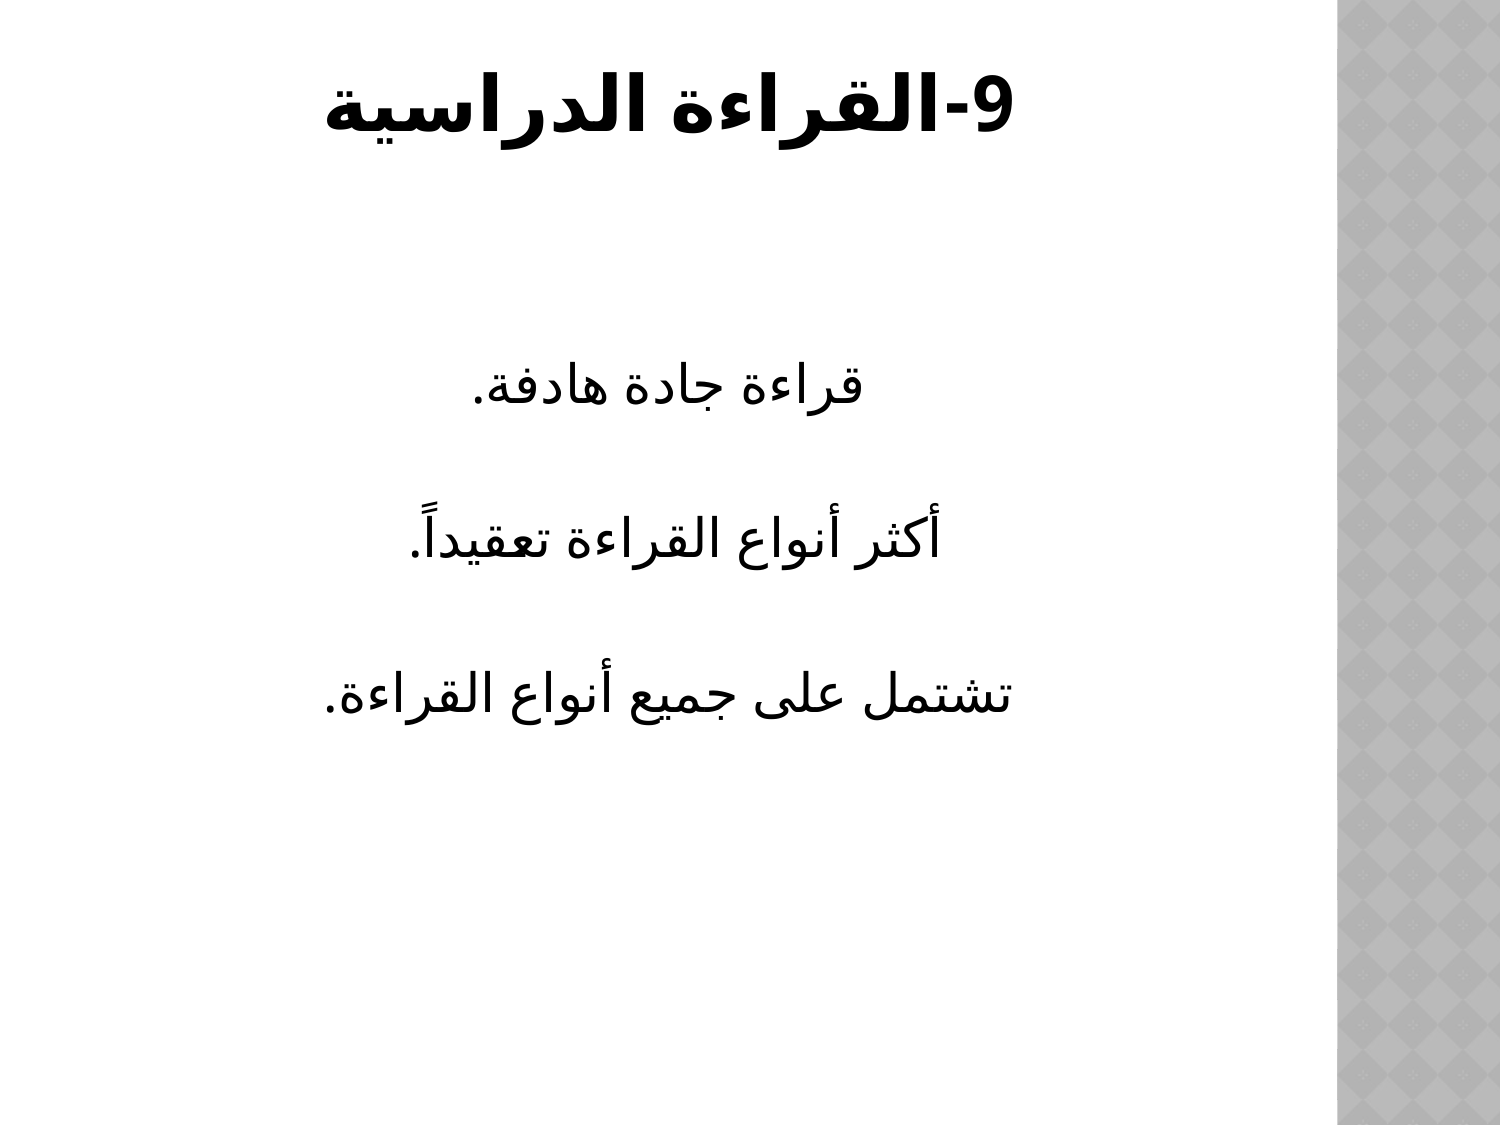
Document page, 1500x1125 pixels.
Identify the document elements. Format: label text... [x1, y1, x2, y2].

list قراءة جادة هادفة. أكثر أنواع القراءة تعقيداً. تشتمل على جميع أنواع القراءة. [75, 264, 1263, 1059]
title 9-القراءة الدراسية [75, 52, 1263, 240]
